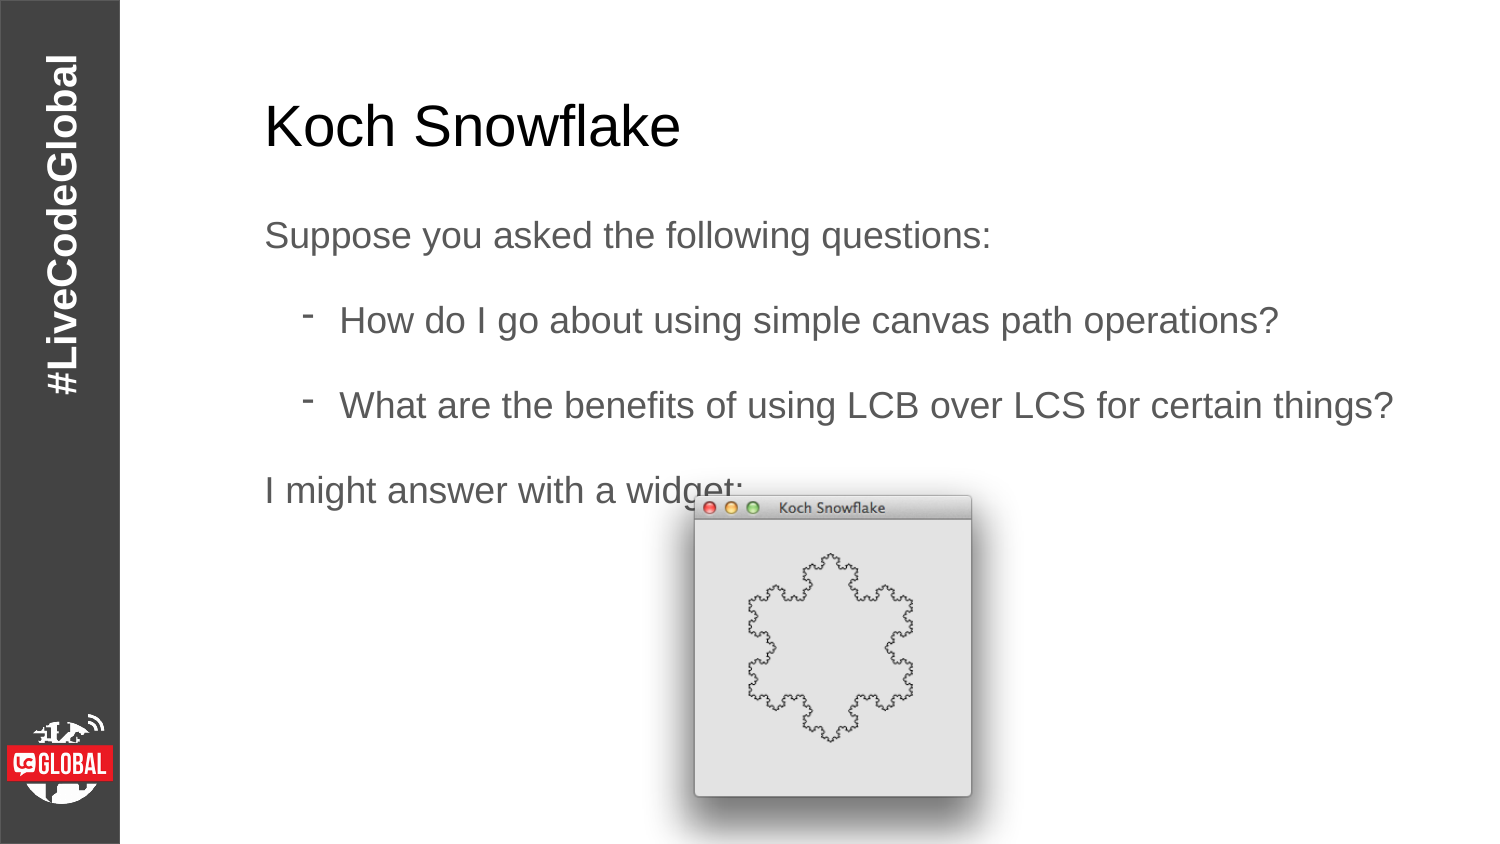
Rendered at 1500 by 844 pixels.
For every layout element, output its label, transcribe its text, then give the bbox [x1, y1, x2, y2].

picture [7, 714, 113, 804]
list Suppose you asked the following questions: How do I go about using simple canvas path operations? What are the benefits of using LCB over LCS for certain things? I might answer with a widget: [249, 189, 1417, 778]
title Koch Snowflake [249, 72, 1417, 167]
picture [633, 458, 1033, 844]
